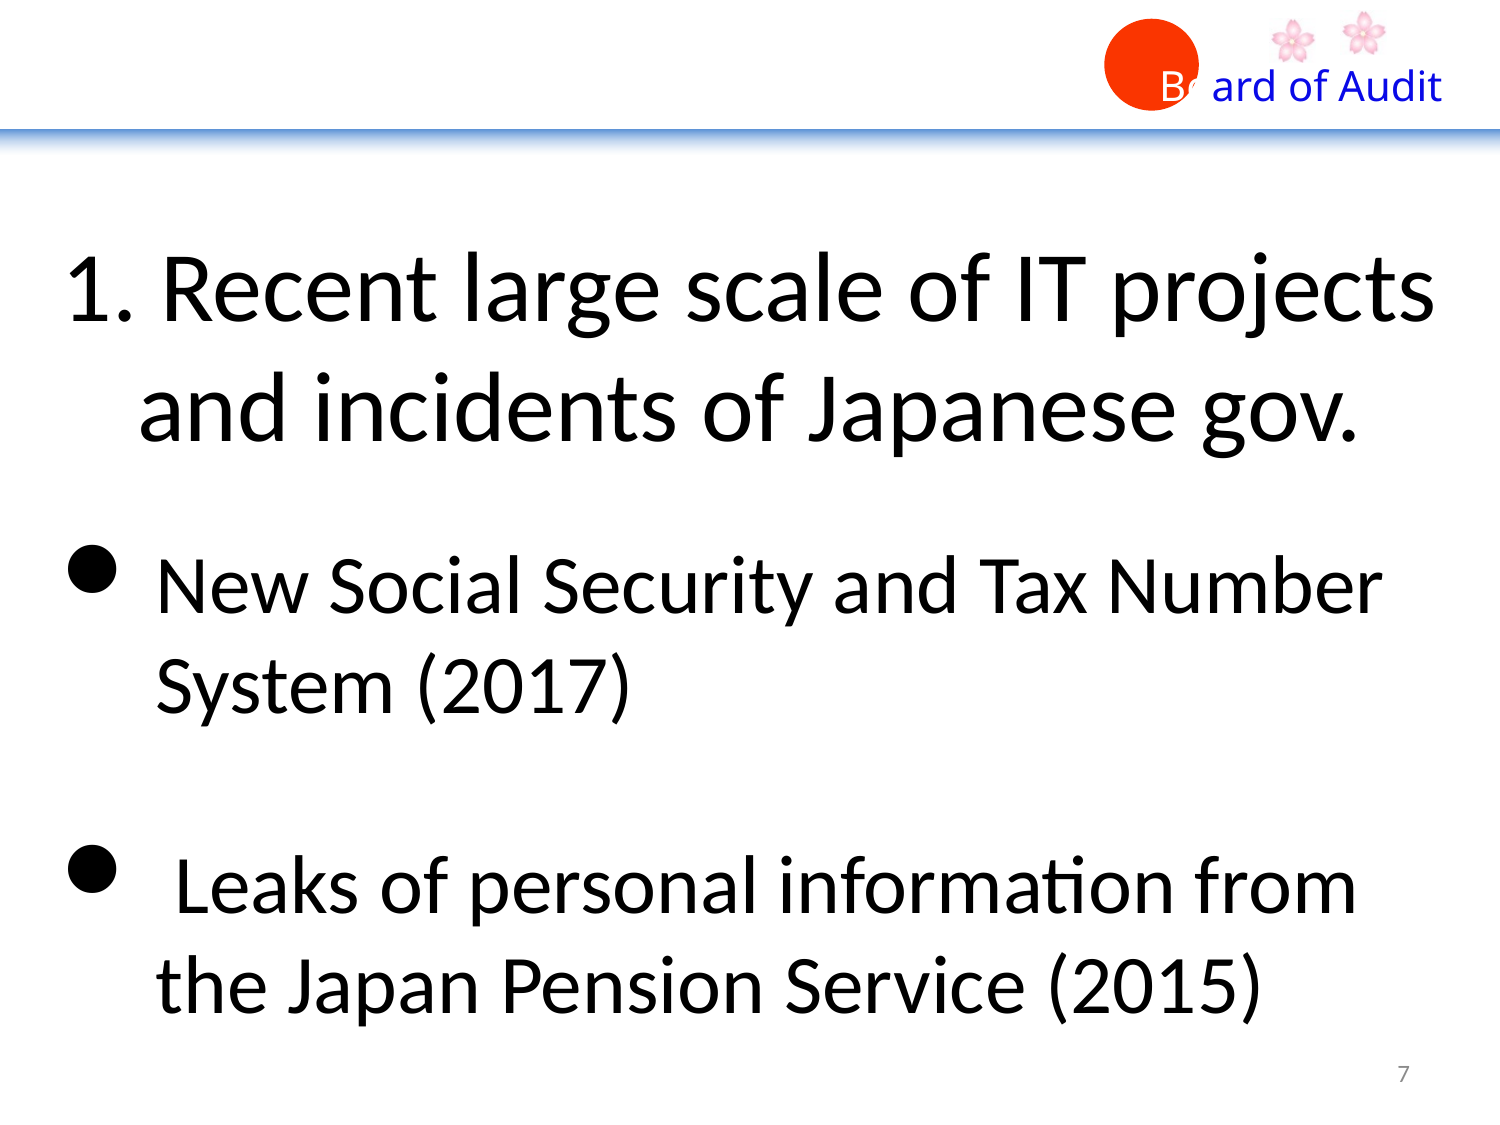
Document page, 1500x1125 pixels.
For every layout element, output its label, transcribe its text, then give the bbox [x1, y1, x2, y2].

picture [1340, 10, 1387, 55]
picture [1269, 18, 1316, 63]
text_box 1. Recent large scale of IT projects and incidents of Japanese gov. [0, 214, 1500, 469]
text_box New Social Security and Tax Number System (2017) Leaks of personal information from the Japan Pension Service (2015) [47, 522, 1453, 1038]
slide_number 7 [1074, 1042, 1425, 1103]
